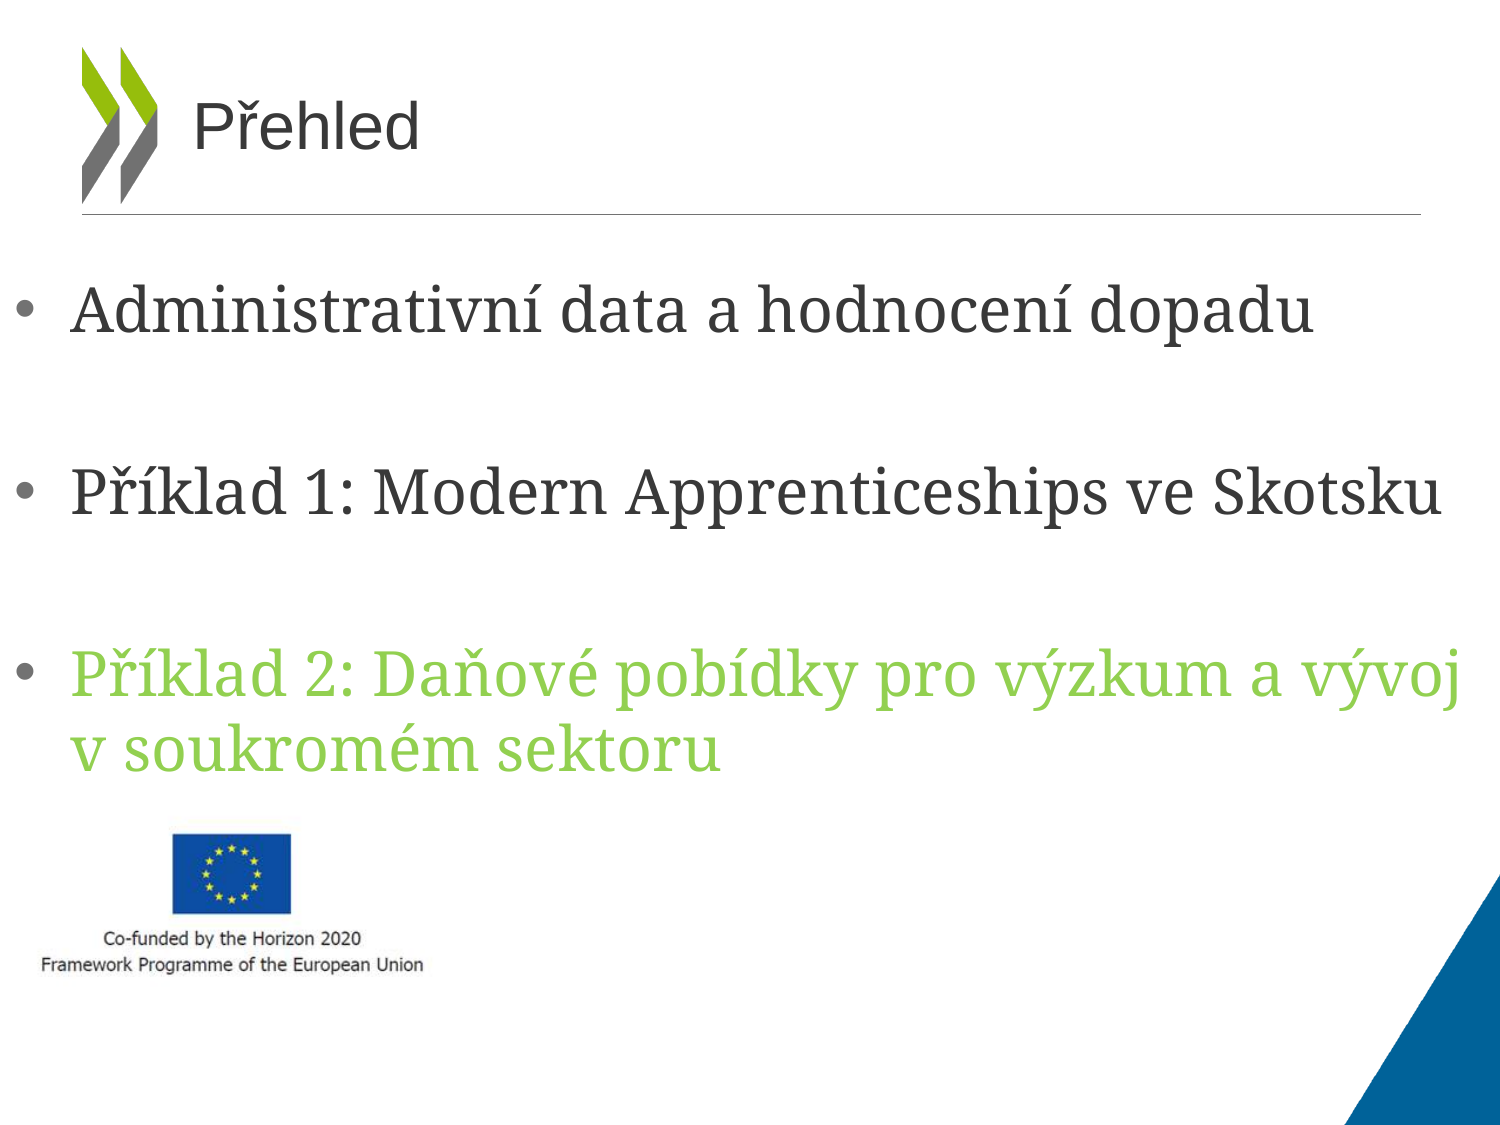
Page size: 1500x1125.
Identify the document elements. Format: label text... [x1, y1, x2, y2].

picture [1344, 1006, 1500, 1125]
title Přehled [177, 38, 1394, 207]
list Administrativní data a hodnocení dopadu Příklad 1: Modern Apprenticeships ve Skotsku Příklad 2: Daňové pobídky pro výzkum a vývoj v soukromém sektoru [0, 262, 1500, 1006]
picture [0, 798, 452, 1004]
